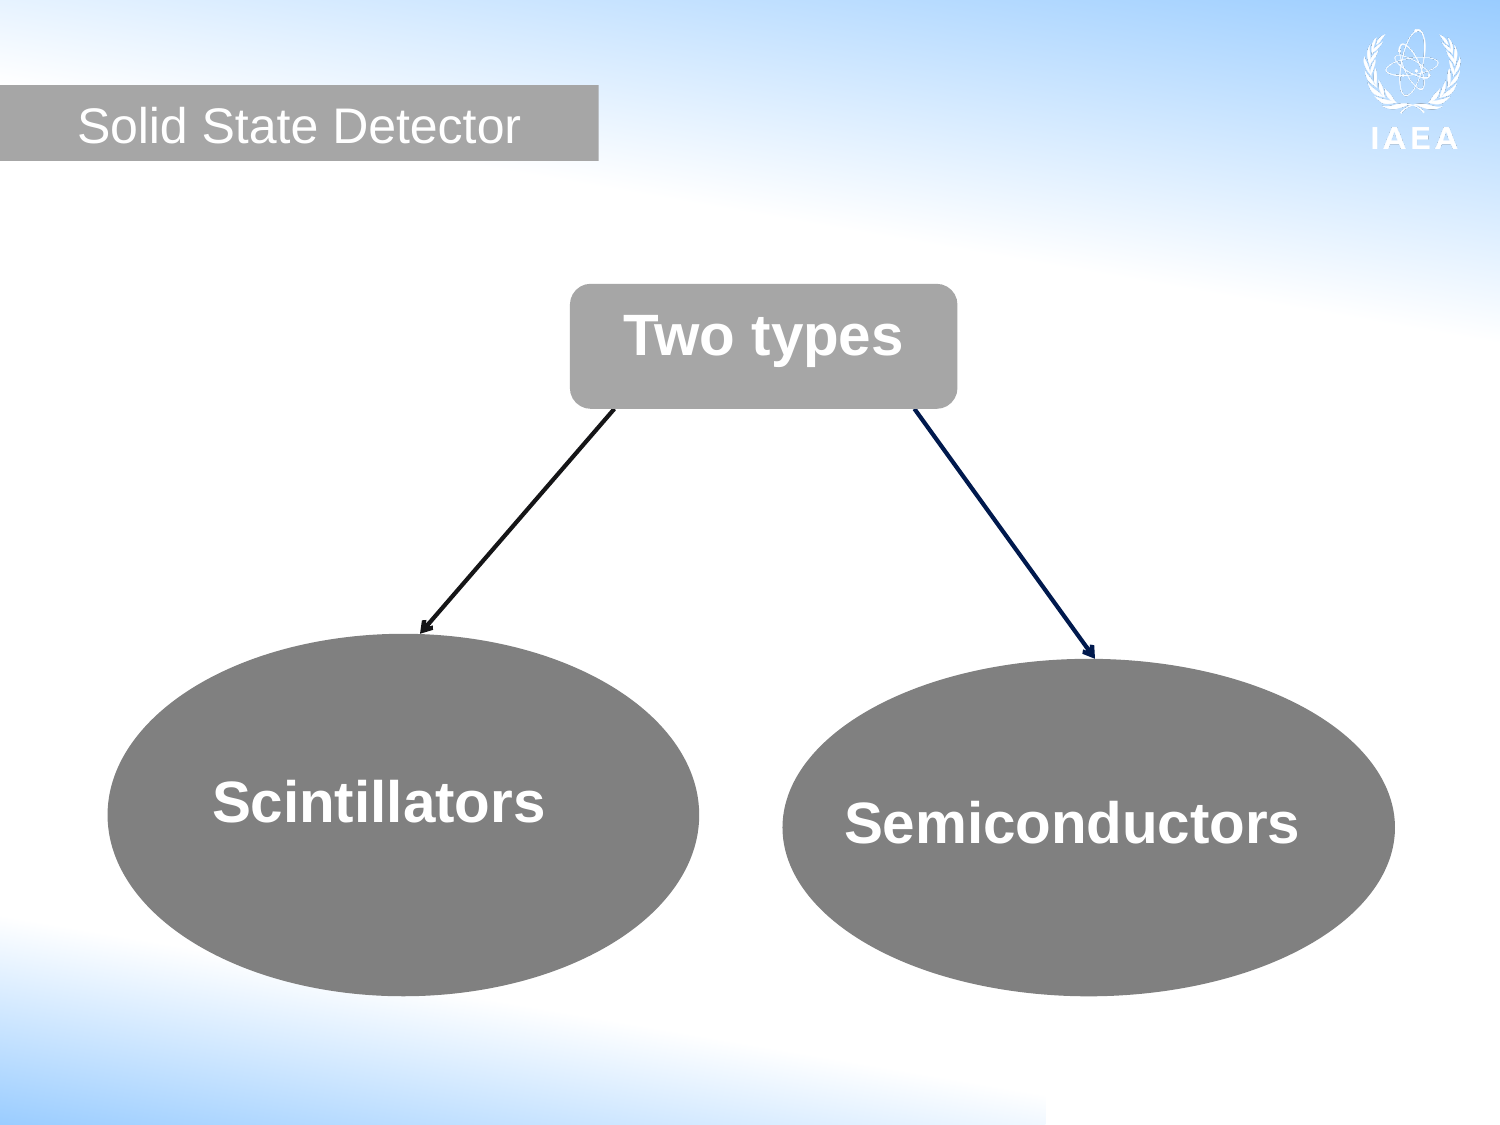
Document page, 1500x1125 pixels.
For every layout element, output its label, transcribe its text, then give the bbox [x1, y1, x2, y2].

text_box Scintillators [107, 633, 700, 997]
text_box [419, 408, 615, 634]
text_box Two types [569, 283, 958, 409]
picture [1363, 29, 1461, 149]
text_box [914, 408, 1096, 660]
text_box Solid State Detector [0, 83, 601, 163]
text_box Semiconductors [782, 658, 1396, 997]
